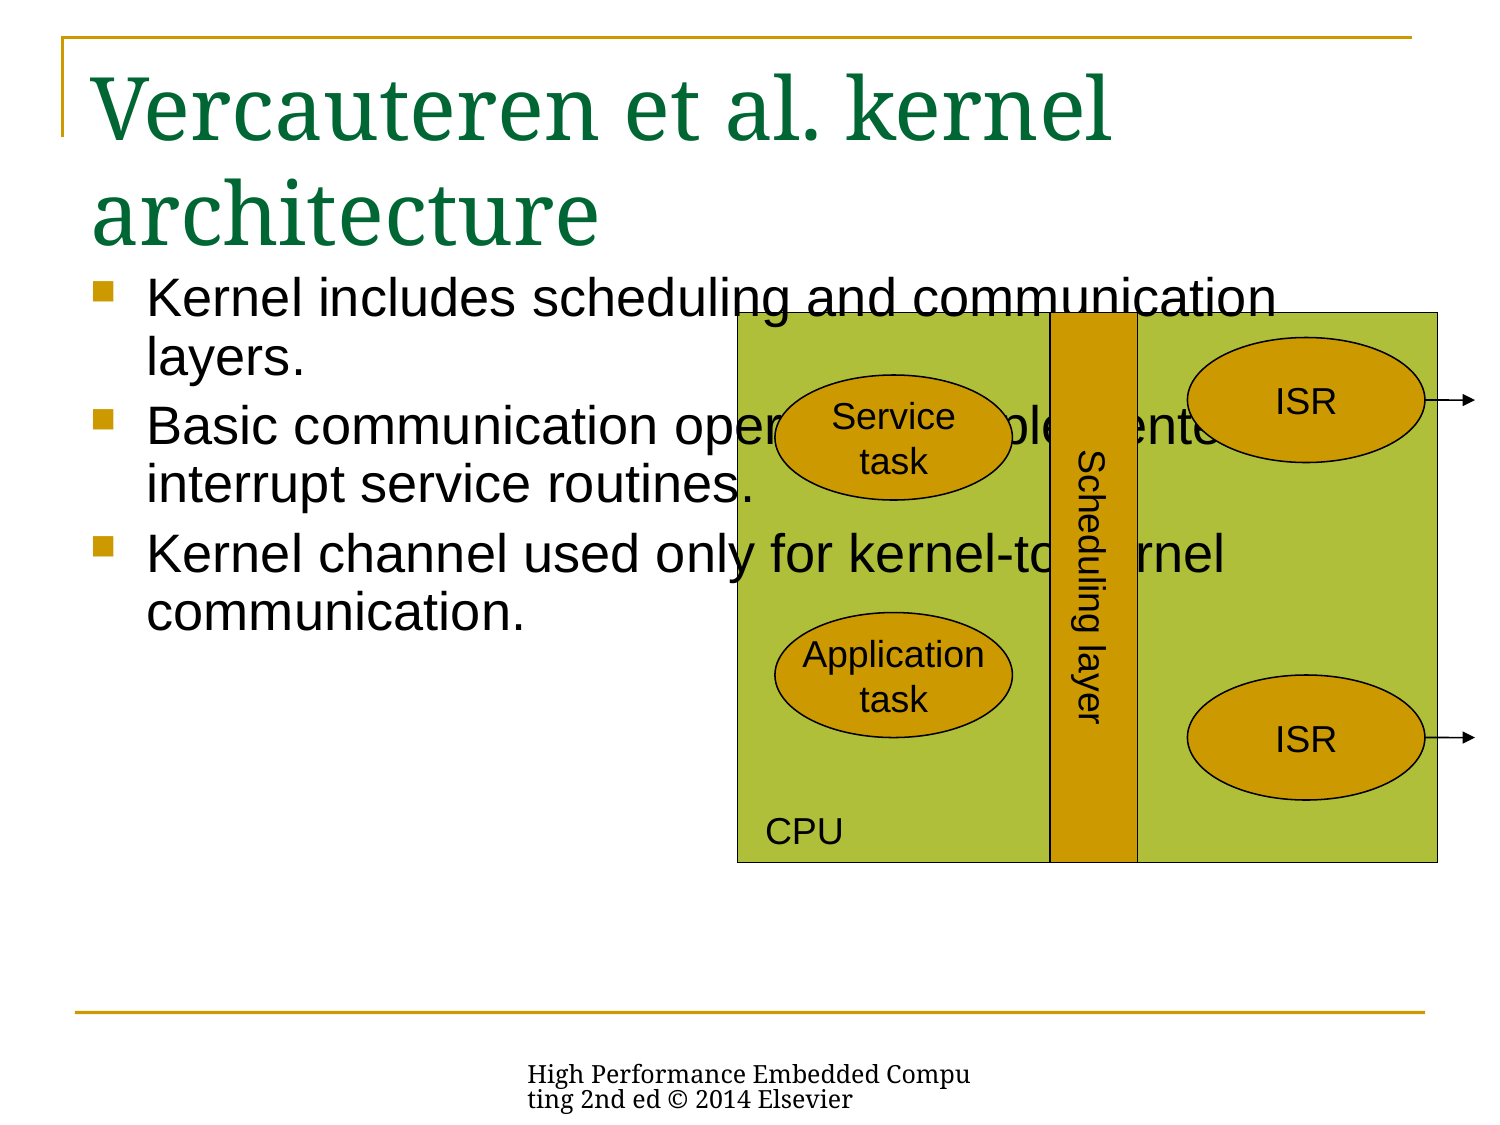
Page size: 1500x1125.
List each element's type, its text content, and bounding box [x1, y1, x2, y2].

text_box [1425, 401, 1438, 737]
footer High Performance Embedded Computing 2nd ed © 2014 Elsevier [512, 1025, 988, 1100]
text_box [1424, 393, 1475, 407]
text_box Service task [774, 375, 1013, 501]
text_box ISR [1187, 675, 1425, 801]
text_box Application task [774, 612, 1013, 738]
text_box [1425, 312, 1438, 399]
text_box Scheduling layer [1049, 312, 1138, 863]
text_box [1424, 731, 1475, 744]
text_box [1425, 738, 1438, 863]
text_box CPU [750, 799, 859, 860]
list Kernel includes scheduling and communication layers. Basic communication operations implemented by interrupt service routines. Kernel channel used only for kernel-to-kernel communication. [75, 262, 1425, 1006]
text_box ISR [1187, 337, 1425, 463]
title Vercauteren et al. kernel architecture [75, 45, 1425, 233]
